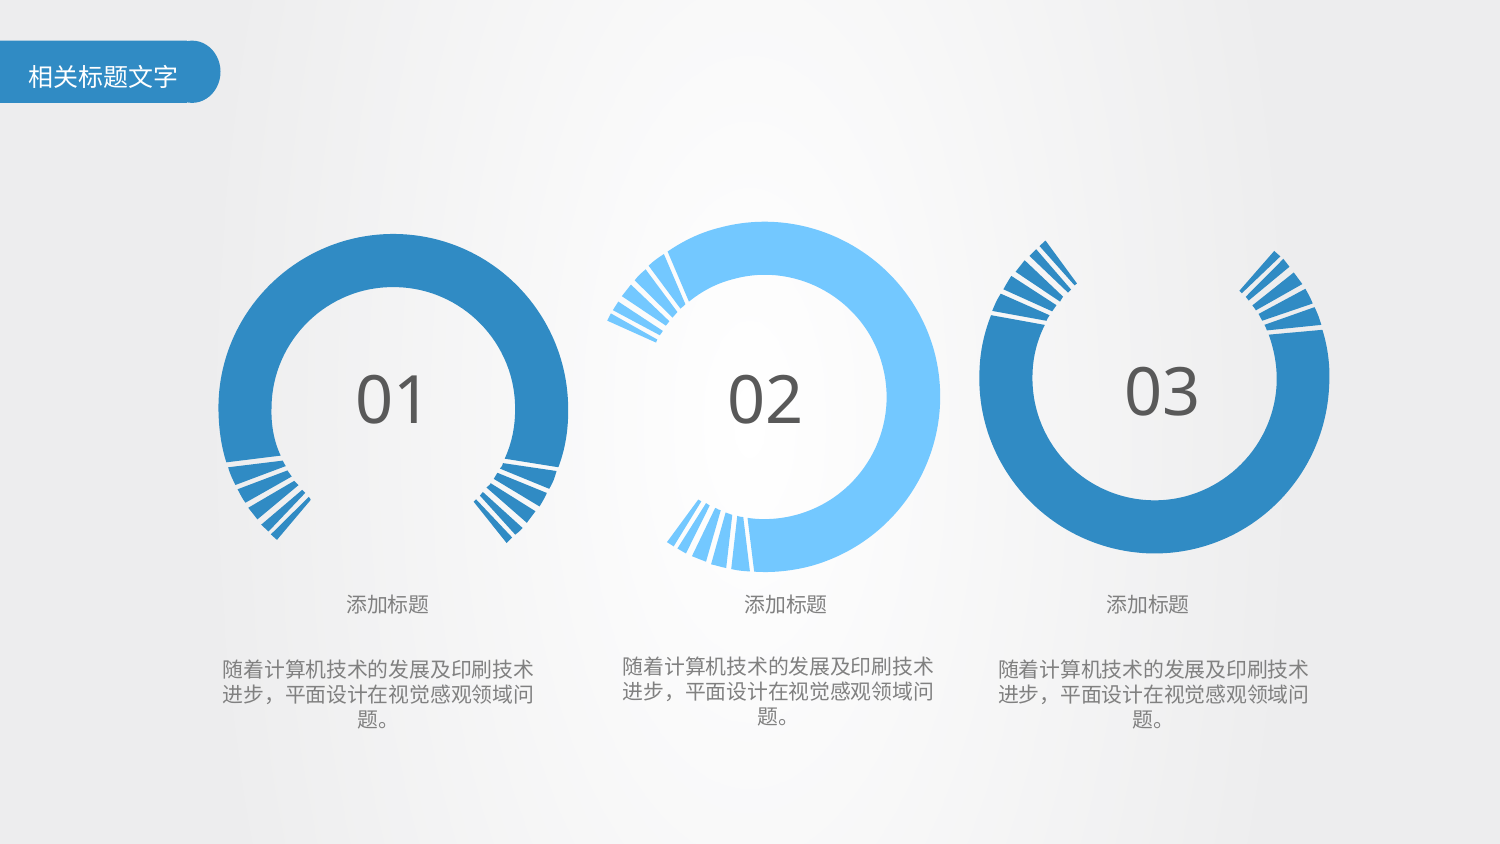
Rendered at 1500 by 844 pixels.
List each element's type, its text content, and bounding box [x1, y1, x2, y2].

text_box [218, 232, 570, 544]
text_box 添加标题 [326, 581, 450, 627]
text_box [606, 202, 960, 574]
picture [0, 0, 1500, 844]
text_box 添加标题 [724, 581, 848, 627]
text_box 随着计算机技术的发展及印刷技术进步，平面设计在视觉感观领域问题。 [600, 643, 957, 739]
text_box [974, 240, 1331, 558]
text_box 添加标题 [1086, 581, 1210, 627]
text_box 随着计算机技术的发展及印刷技术进步，平面设计在视觉感观领域问题。 [975, 646, 1333, 742]
text_box 随着计算机技术的发展及印刷技术进步，平面设计在视觉感观领域问题。 [199, 646, 557, 742]
